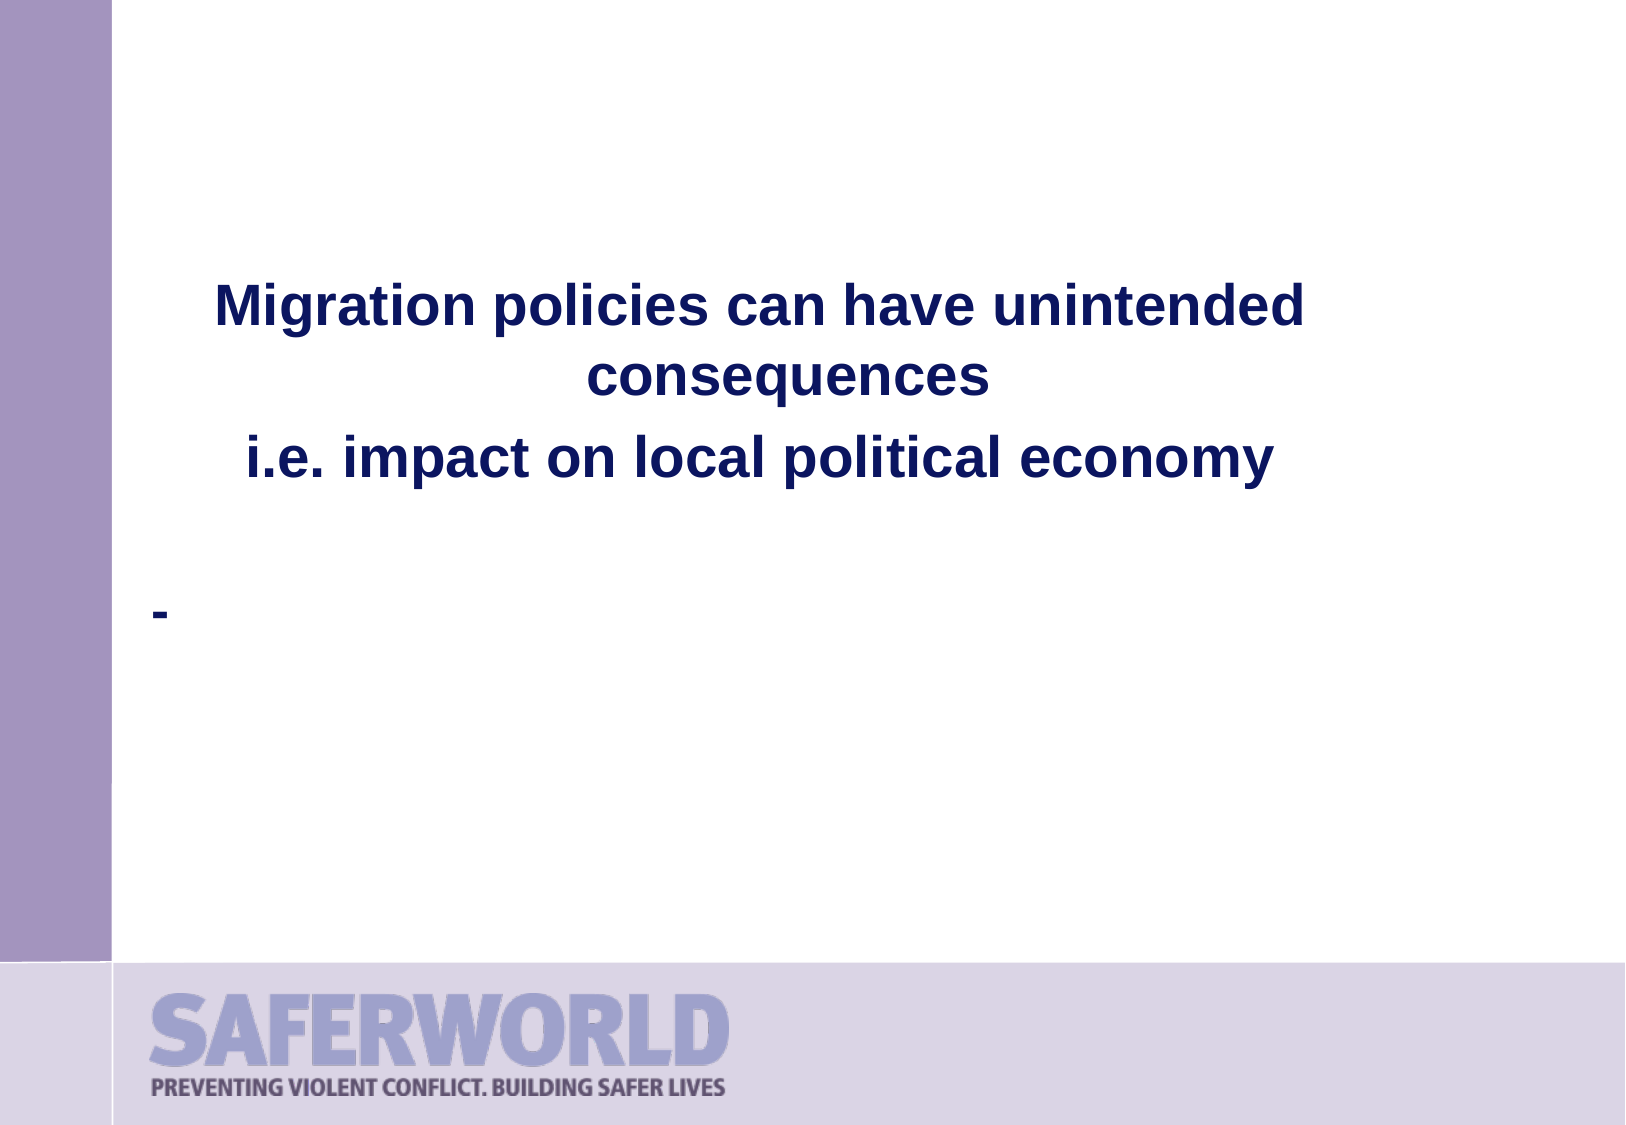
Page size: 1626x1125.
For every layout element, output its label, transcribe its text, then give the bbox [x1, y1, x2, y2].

list Migration policies can have unintended consequences i.e. impact on local political economy - [151, 267, 1370, 942]
picture [149, 993, 729, 1096]
